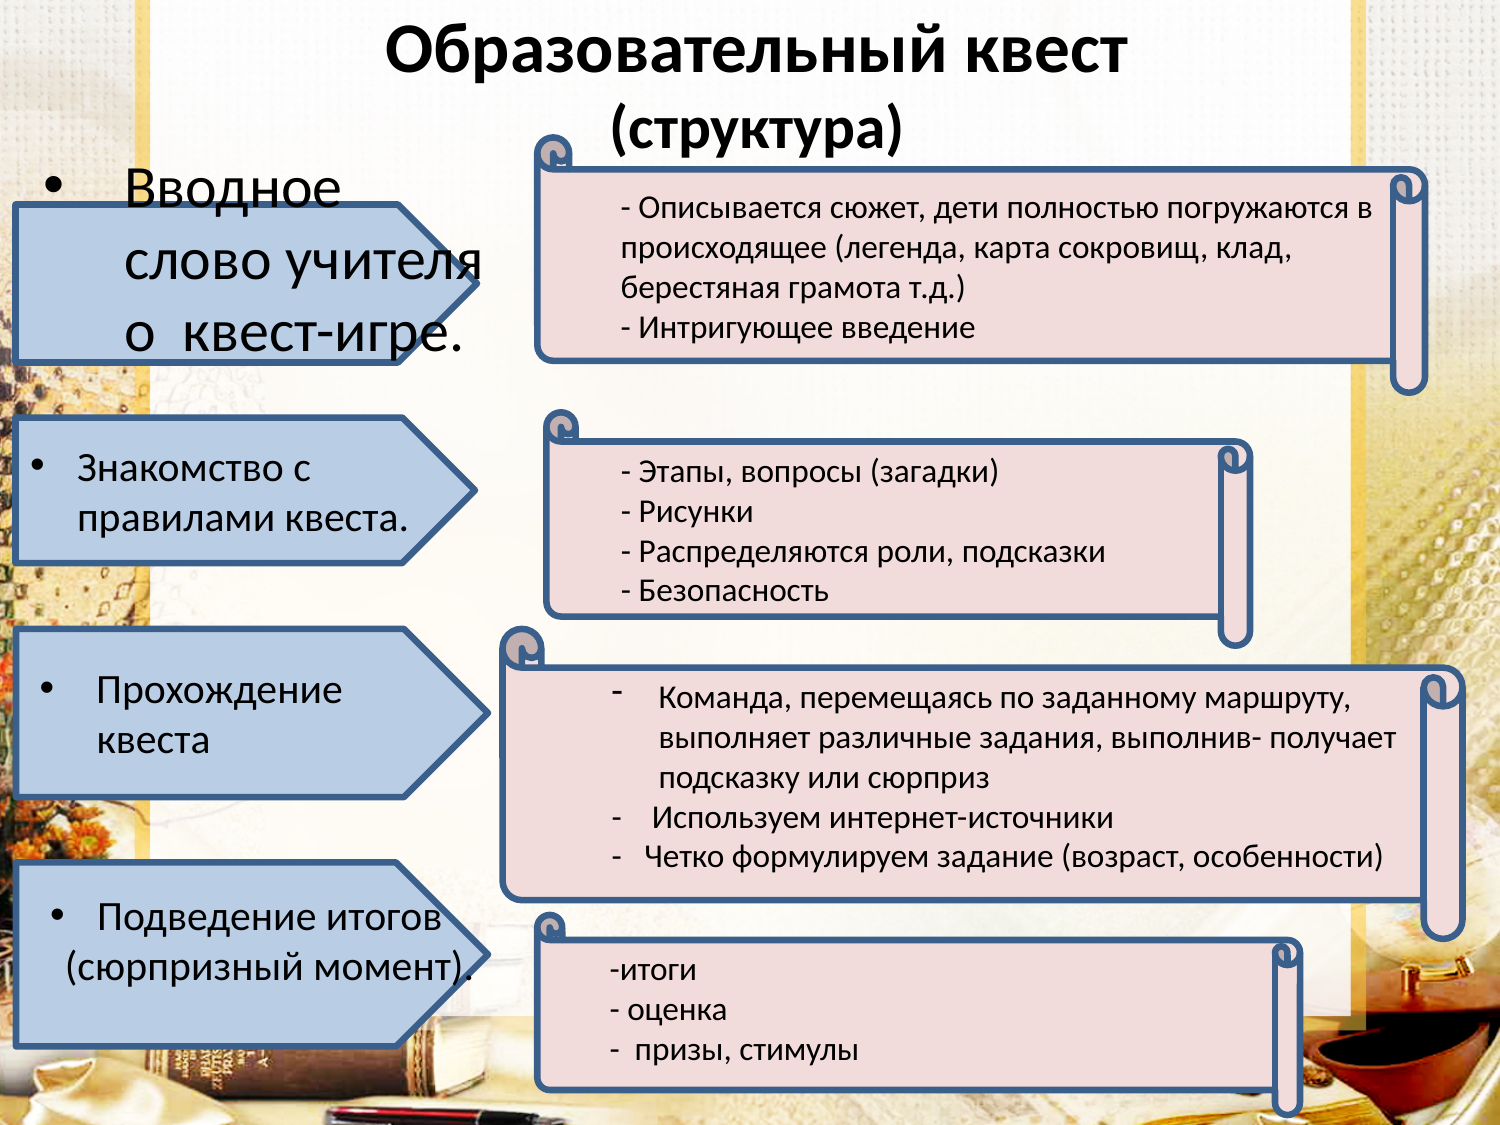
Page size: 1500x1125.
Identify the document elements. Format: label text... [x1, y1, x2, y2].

text_box [447, 457, 479, 523]
text_box [12, 414, 422, 567]
picture [0, 770, 499, 881]
picture [0, 0, 1500, 1125]
text_box - Описывается сюжет, дети полностью погружаются в происходящее (легенда, карта сокровищ, клад, берестяная грамота т.д.) - Интригующее введение [533, 134, 1429, 396]
text_box [12, 625, 434, 654]
text_box Команда, перемещаясь по заданному маршруту, выполняет различные задания, выполнив- получает подсказку или сюрприз - Используем интернет-источники - Четко формулируем задание (возраст, особенности) [499, 625, 1466, 943]
list Вводное слово учителя о квест-игре. [28, 140, 510, 416]
text_box Подведение итогов (сюрпризный момент). [0, 881, 503, 997]
text_box - Этапы, вопросы (загадки) - Рисунки - Распределяются роли, подсказки - Безопасность [543, 409, 1254, 649]
text_box [12, 770, 436, 801]
text_box Прохождение квеста [0, 654, 538, 770]
text_box [12, 201, 28, 366]
title Образовательный квест (структура) [82, 0, 1433, 169]
text_box [12, 859, 420, 881]
text_box -итоги - оценка - призы, стимулы [533, 911, 1304, 1119]
text_box Знакомство с правилами квеста. [15, 432, 447, 548]
text_box [12, 997, 451, 1050]
